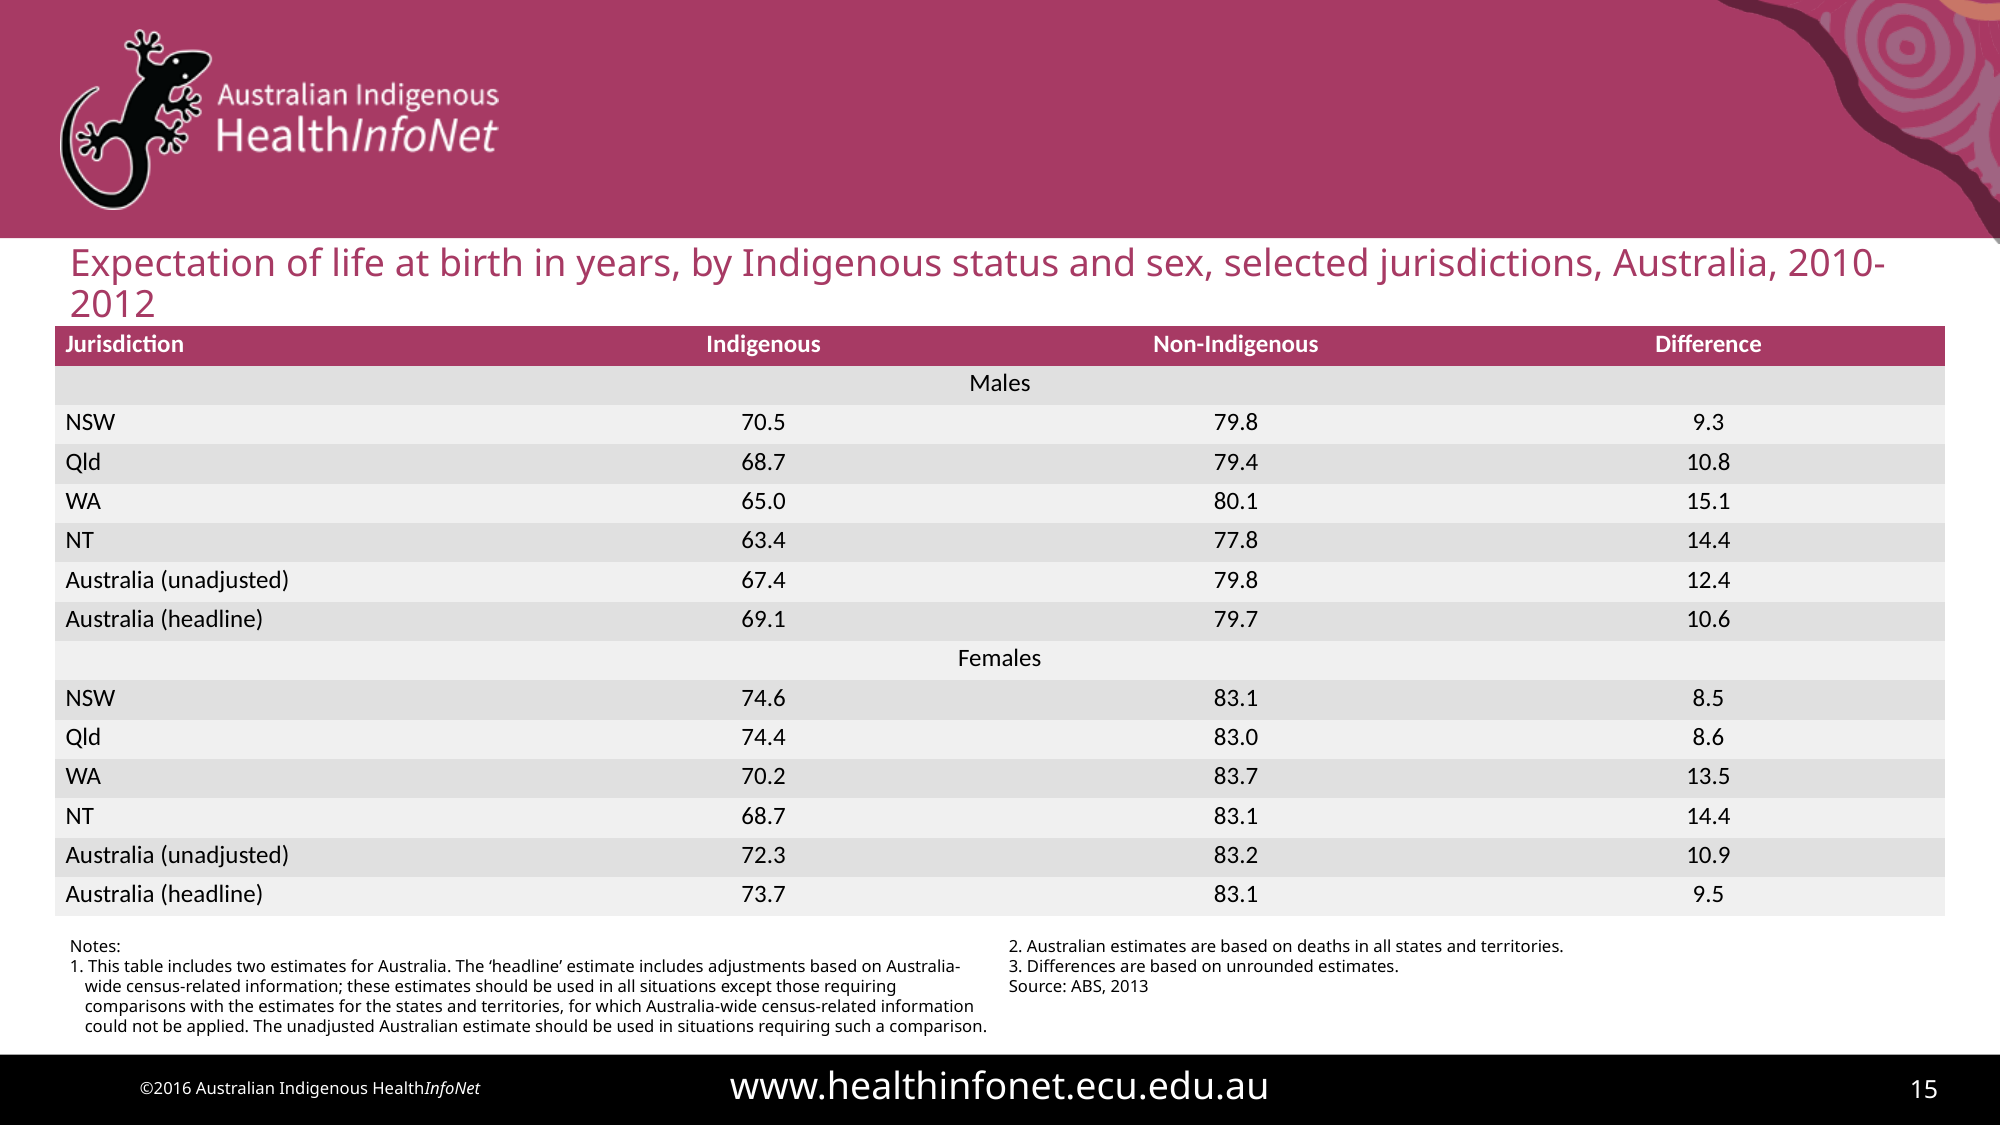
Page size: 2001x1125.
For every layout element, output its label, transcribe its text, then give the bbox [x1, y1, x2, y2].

table_cell NSW [55, 405, 527, 444]
table_cell 74.6 [527, 680, 1000, 720]
table_cell 10.6 [1472, 602, 1945, 641]
table_cell 83.7 [1000, 759, 1472, 798]
table_cell 83.2 [1000, 838, 1472, 877]
table_cell 74.4 [527, 720, 1000, 759]
table_cell 79.8 [1000, 405, 1472, 444]
table_cell 13.5 [1472, 759, 1945, 798]
table_cell 8.6 [1472, 720, 1945, 759]
table_cell 83.1 [1000, 680, 1472, 720]
table_header Non-Indigenous [1000, 326, 1472, 366]
table_cell 79.8 [1000, 562, 1472, 602]
table_cell 9.5 [1472, 877, 1945, 916]
table_cell 72.3 [527, 838, 1000, 877]
table_header Difference [1472, 326, 1945, 366]
table_cell WA [55, 759, 527, 798]
table_cell 67.4 [527, 562, 1000, 602]
table_cell Australia (unadjusted) [55, 838, 527, 877]
table_cell Qld [55, 444, 527, 484]
table_cell 68.7 [527, 798, 1000, 838]
table_cell 9.3 [1472, 405, 1945, 444]
table_cell 70.2 [527, 759, 1000, 798]
table_cell 69.1 [527, 602, 1000, 641]
table_cell 77.8 [1000, 523, 1472, 562]
picture [1673, 0, 2000, 279]
table_cell WA [55, 484, 527, 523]
table_cell Females [55, 641, 1945, 680]
table_cell 8.5 [1472, 680, 1945, 720]
table_cell 79.4 [1000, 444, 1472, 484]
table_cell 10.8 [1472, 444, 1945, 484]
table_cell Males [55, 366, 1945, 405]
table_cell Australia (unadjusted) [55, 562, 527, 602]
table_header Indigenous [527, 326, 1000, 366]
table_cell 10.9 [1472, 838, 1945, 877]
text_box Notes: 1. This table includes two estimates for Australia. The ‘headline’ estimate includes adjustments based on Australia-wide census-related information; these estimates should be used in all situations except those requiring comparisons with the estimates for the states and territories, for which Australia-wide census-related information could not be applied. The unadjusted Australian estimate should be used in situations requiring such a comparison. 2. Australian estimates are based on deaths in all states and territories. 3. Differences are based on unrounded estimates. Source: ABS, 2013 [54, 928, 1945, 1052]
table_cell 83.1 [1000, 877, 1472, 916]
table_cell Australia (headline) [55, 877, 527, 916]
table_cell 12.4 [1472, 562, 1945, 602]
table_cell 14.4 [1472, 523, 1945, 562]
table_cell Australia (headline) [55, 602, 527, 641]
table_cell 73.7 [527, 877, 1000, 916]
table_cell 68.7 [527, 444, 1000, 484]
table_cell 65.0 [527, 484, 1000, 523]
picture [60, 29, 499, 210]
table_cell 14.4 [1472, 798, 1945, 838]
title Expectation of life at birth in years, by Indigenous status and sex, selected jurisdictions, Australia, 2010-2012 [55, 243, 1945, 326]
table_cell 80.1 [1000, 484, 1472, 523]
table_cell Qld [55, 720, 527, 759]
table_cell NT [55, 523, 527, 562]
table_cell 15.1 [1472, 484, 1945, 523]
table_cell 63.4 [527, 523, 1000, 562]
table_cell 83.0 [1000, 720, 1472, 759]
table_cell 83.1 [1000, 798, 1472, 838]
table_cell NSW [55, 680, 527, 720]
table_cell NT [55, 798, 527, 838]
table_header Jurisdiction [55, 326, 527, 366]
table_cell 70.5 [527, 405, 1000, 444]
table_cell 79.7 [1000, 602, 1472, 641]
